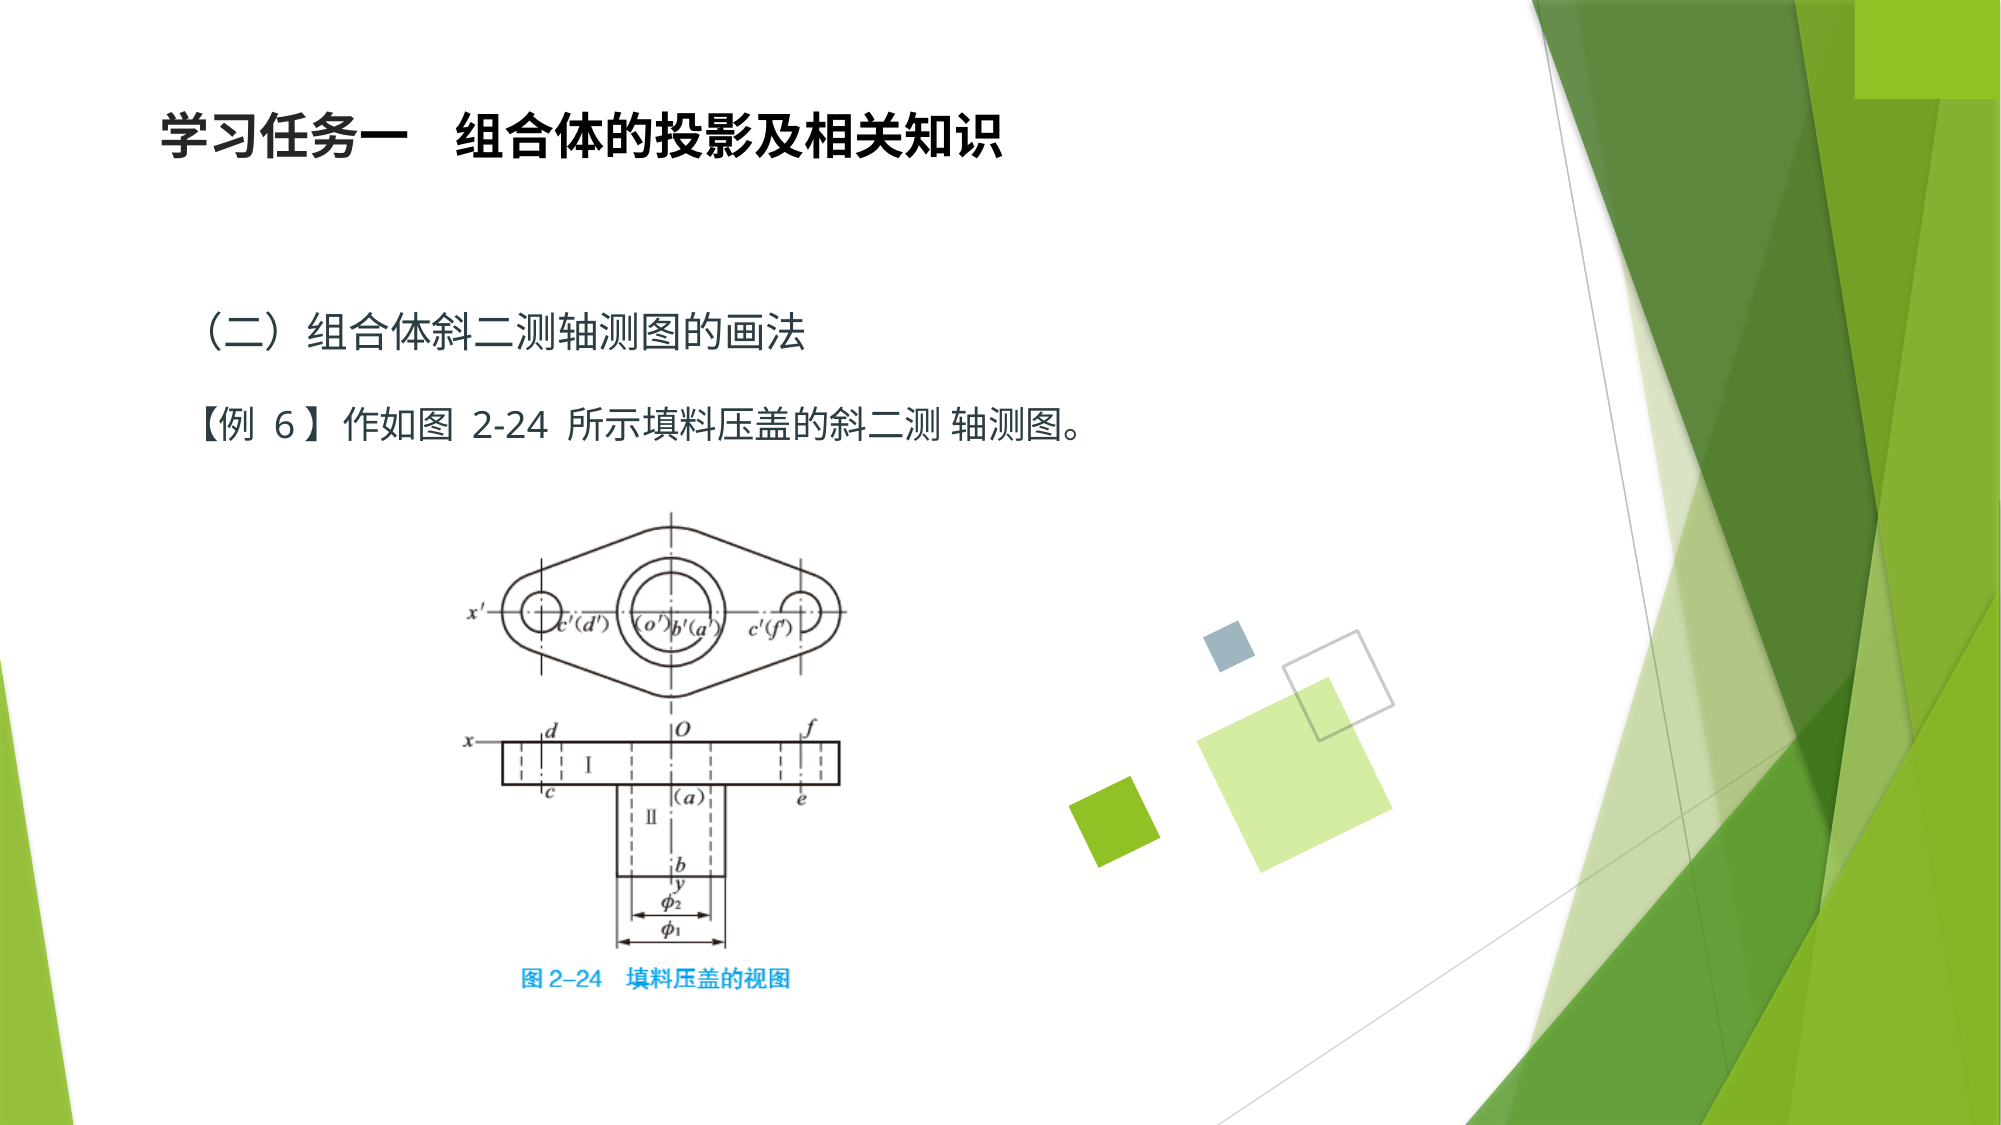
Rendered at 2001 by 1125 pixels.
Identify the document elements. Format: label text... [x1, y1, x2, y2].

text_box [1065, 618, 1399, 880]
text_box [1853, 0, 2000, 100]
text_box （二）组合体斜二测轴测图的画法 【例 6】作如图 2-24 所示填料压盖的斜二测 轴测图。 [166, 248, 1514, 453]
text_box 学习任务一 组合体的投影及相关知识 [144, 85, 1856, 216]
picture [441, 481, 904, 1014]
